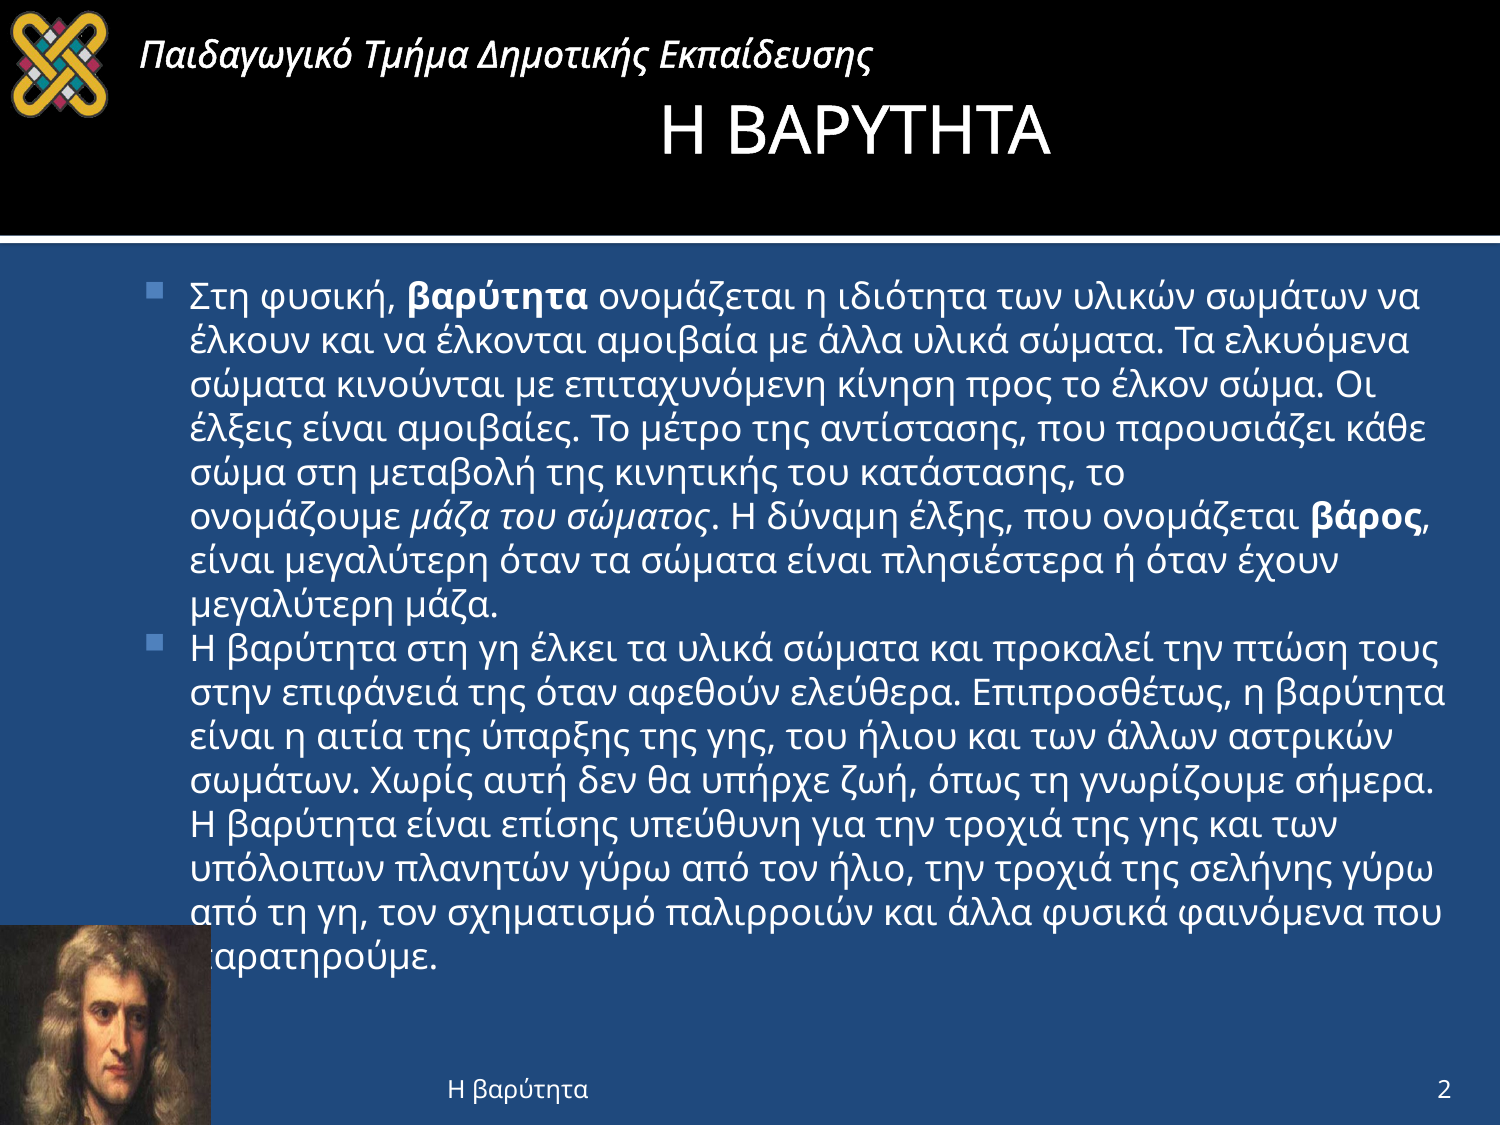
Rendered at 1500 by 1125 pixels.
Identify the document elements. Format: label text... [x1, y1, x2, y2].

list Στη φυσική, βαρύτητα ονομάζεται η ιδιότητα των υλικών σωμάτων να έλκουν και να έλκονται αμοιβαία με άλλα υλικά σώματα. Τα ελκυόμενα σώματα κινούνται με επιταχυνόμενη κίνηση προς το έλκον σώμα. Οι έλξεις είναι αμοιβαίες. Το μέτρο της αντίστασης, που παρουσιάζει κάθε σώμα στη μεταβολή της κινητικής του κατάστασης, το ονομάζουμε μάζα του σώματος. Η δύναμη έλξης, που ονομάζεται βάρος, είναι μεγαλύτερη όταν τα σώματα είναι πλησιέστερα ή όταν έχουν μεγαλύτερη μάζα. Η βαρύτητα στη γη έλκει τα υλικά σώματα και προκαλεί την πτώση τους στην επιφάνειά της όταν αφεθούν ελεύθερα. Επιπροσθέτως, η βαρύτητα είναι η αιτία της ύπαρξης της γης, του ήλιου και των άλλων αστρικών σωμάτων. Χωρίς αυτή δεν θα υπήρχε ζωή, όπως τη γνωρίζουμε σήμερα. Η βαρύτητα είναι επίσης υπεύθυνη για την τροχιά της γης και των υπόλοιπων πλανητών γύρω από τον ήλιο, την τροχιά της σελήνης γύρω από τη γη, τον σχηματισμό παλιρροιών και άλλα φυσικά φαινόμενα που παρατηρούμε. [117, 257, 1468, 1008]
picture [0, 0, 118, 129]
title Παιδαγωγικό Τμήμα Δημοτικής Εκπαίδευσης Η ΒΑΡΥΤΗΤΑ [75, 0, 1425, 258]
picture [0, 925, 211, 1125]
slide_number 2 [1345, 1062, 1467, 1108]
footer Η βαρύτητα [433, 1062, 1337, 1108]
